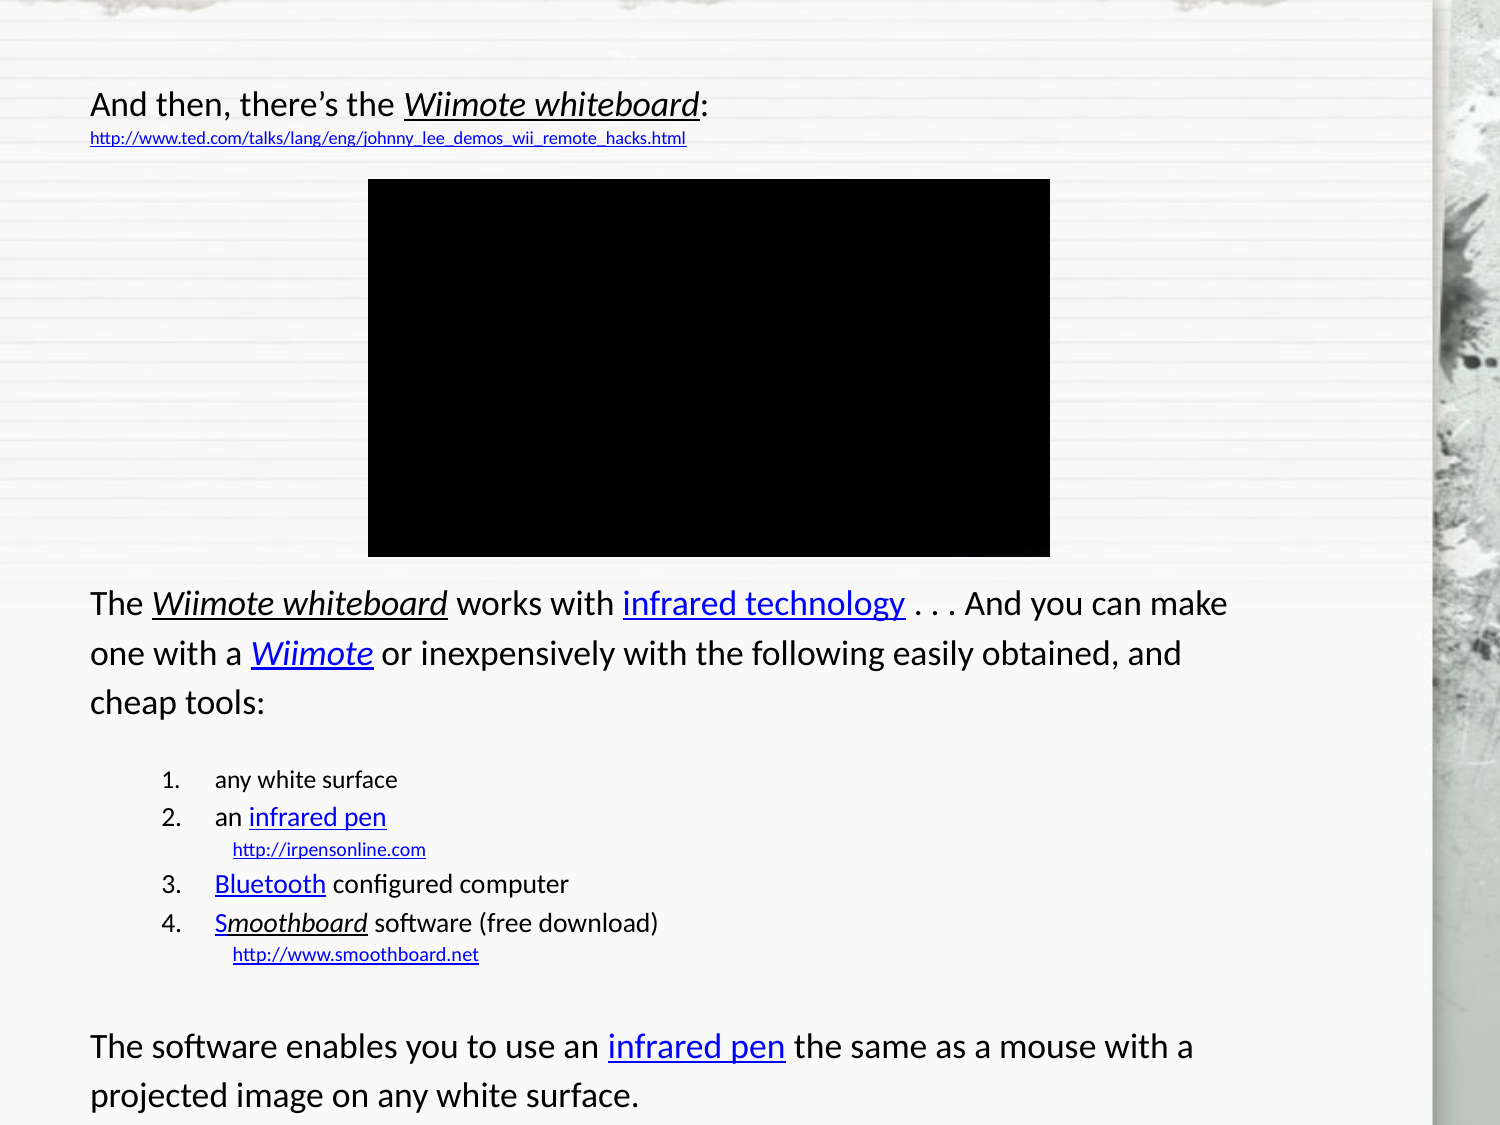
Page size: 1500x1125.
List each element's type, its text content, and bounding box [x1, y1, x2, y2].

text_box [367, 178, 1051, 558]
picture [0, 0, 1500, 1125]
list And then, there’s the Wiimote whiteboard: http://www.ted.com/talks/lang/eng/johnny_lee_demos_wii_remote_hacks.html The Wiimote whiteboard works with infrared technology . . . And you can make one with a Wiimote or inexpensively with the following easily obtained, and cheap tools: any white surface an infrared pen http://irpensonline.com Bluetooth configured computer Smoothboard software (free download) http://www.smoothboard.net The software enables you to use an infrared pen the same as a mouse with a projected image on any white surface. [75, 73, 1425, 1125]
